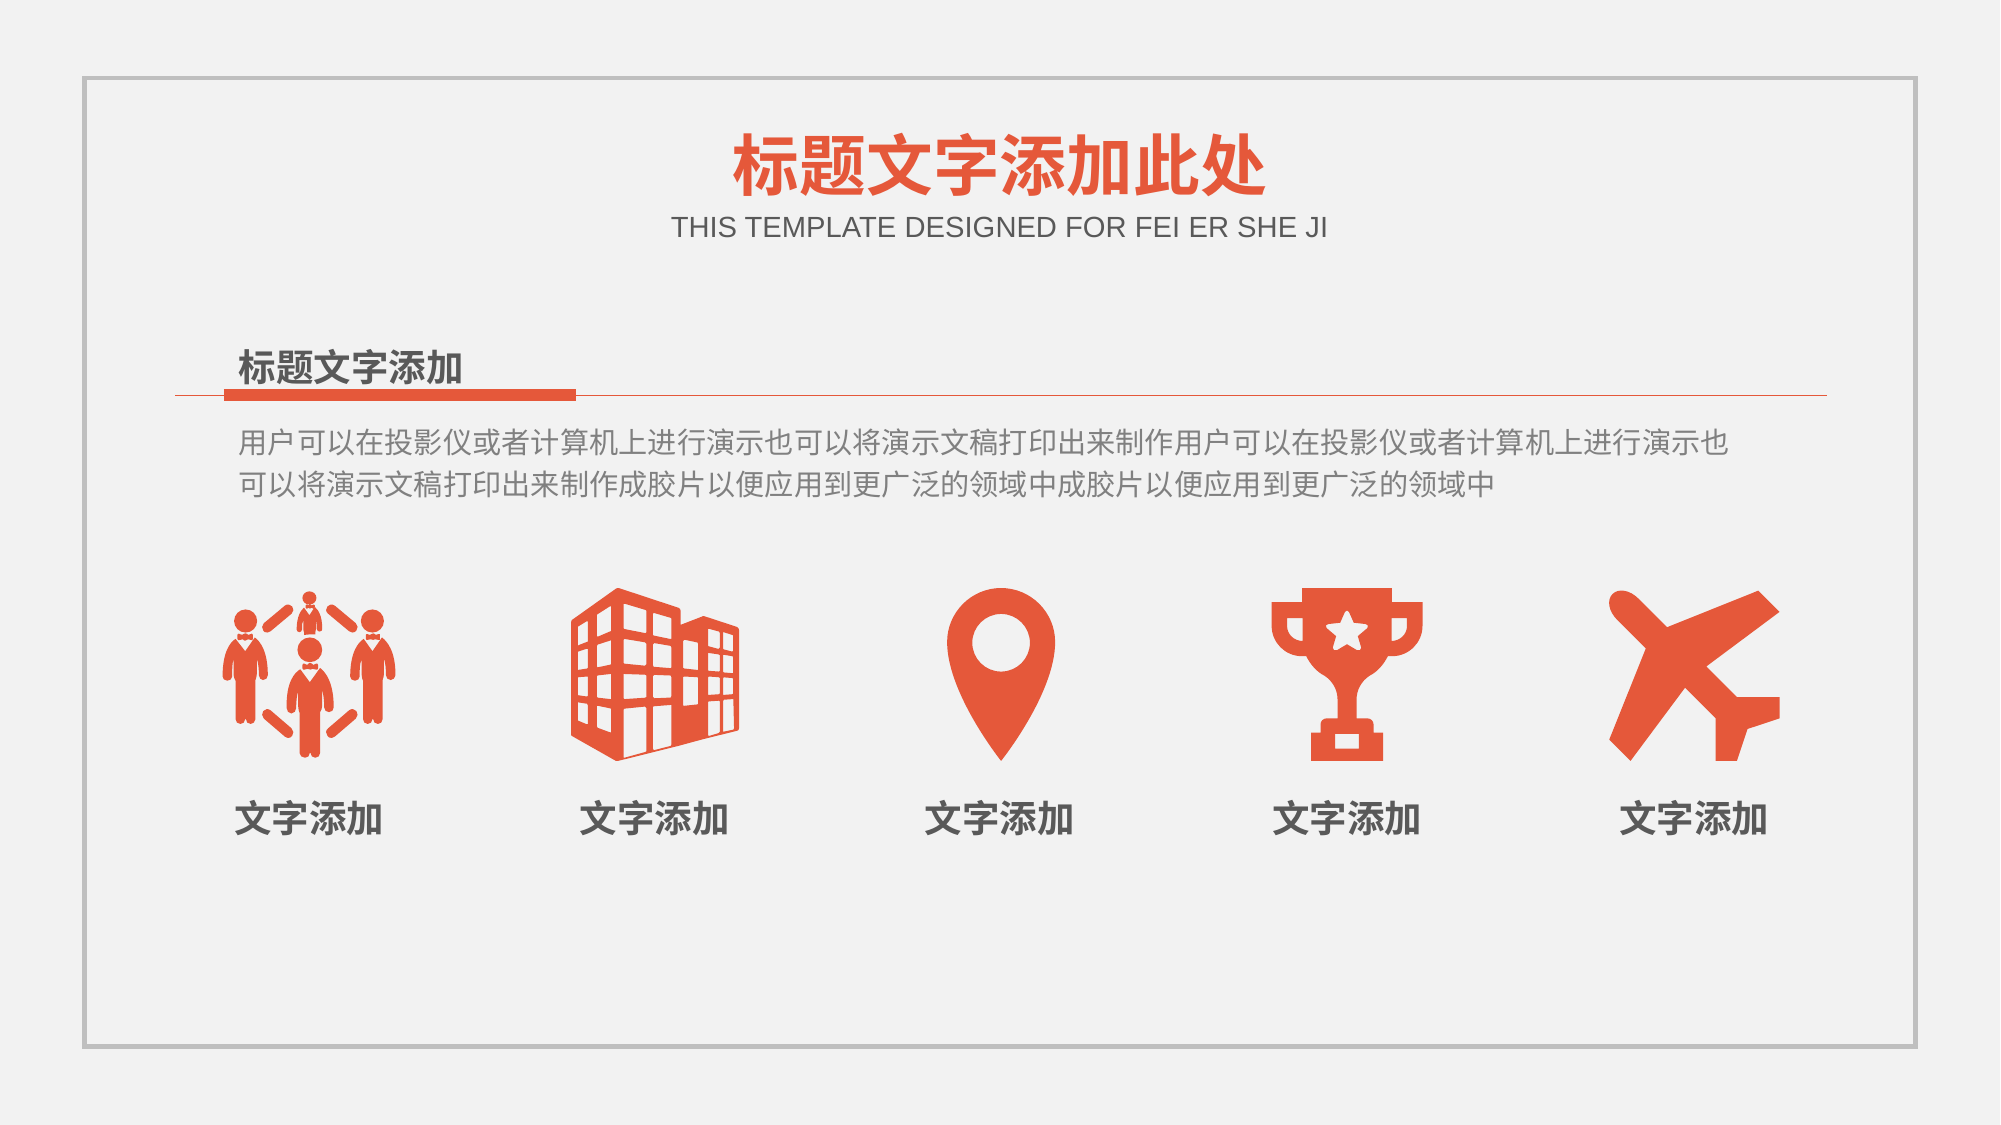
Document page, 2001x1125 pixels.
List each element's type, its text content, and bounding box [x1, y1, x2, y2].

text_box 文字添加 [1207, 778, 1487, 847]
text_box [946, 586, 1057, 763]
text_box [260, 603, 295, 634]
text_box 文字添加 [515, 778, 795, 847]
text_box [285, 590, 335, 759]
text_box [570, 586, 741, 762]
text_box 文字添加 [169, 778, 449, 847]
text_box [260, 708, 295, 740]
text_box THIS TEMPLATE DESIGNED FOR FEI ER SHE JI [599, 201, 1401, 251]
text_box 文字添加 [860, 778, 1140, 847]
text_box 文字添加 [1554, 778, 1834, 847]
text_box [1608, 589, 1782, 763]
text_box [324, 708, 359, 740]
text_box [1270, 586, 1424, 762]
text_box [349, 608, 397, 726]
text_box [324, 603, 359, 634]
text_box 标题文字添加此处 [718, 116, 1282, 201]
text_box [221, 608, 269, 726]
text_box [223, 327, 1762, 506]
